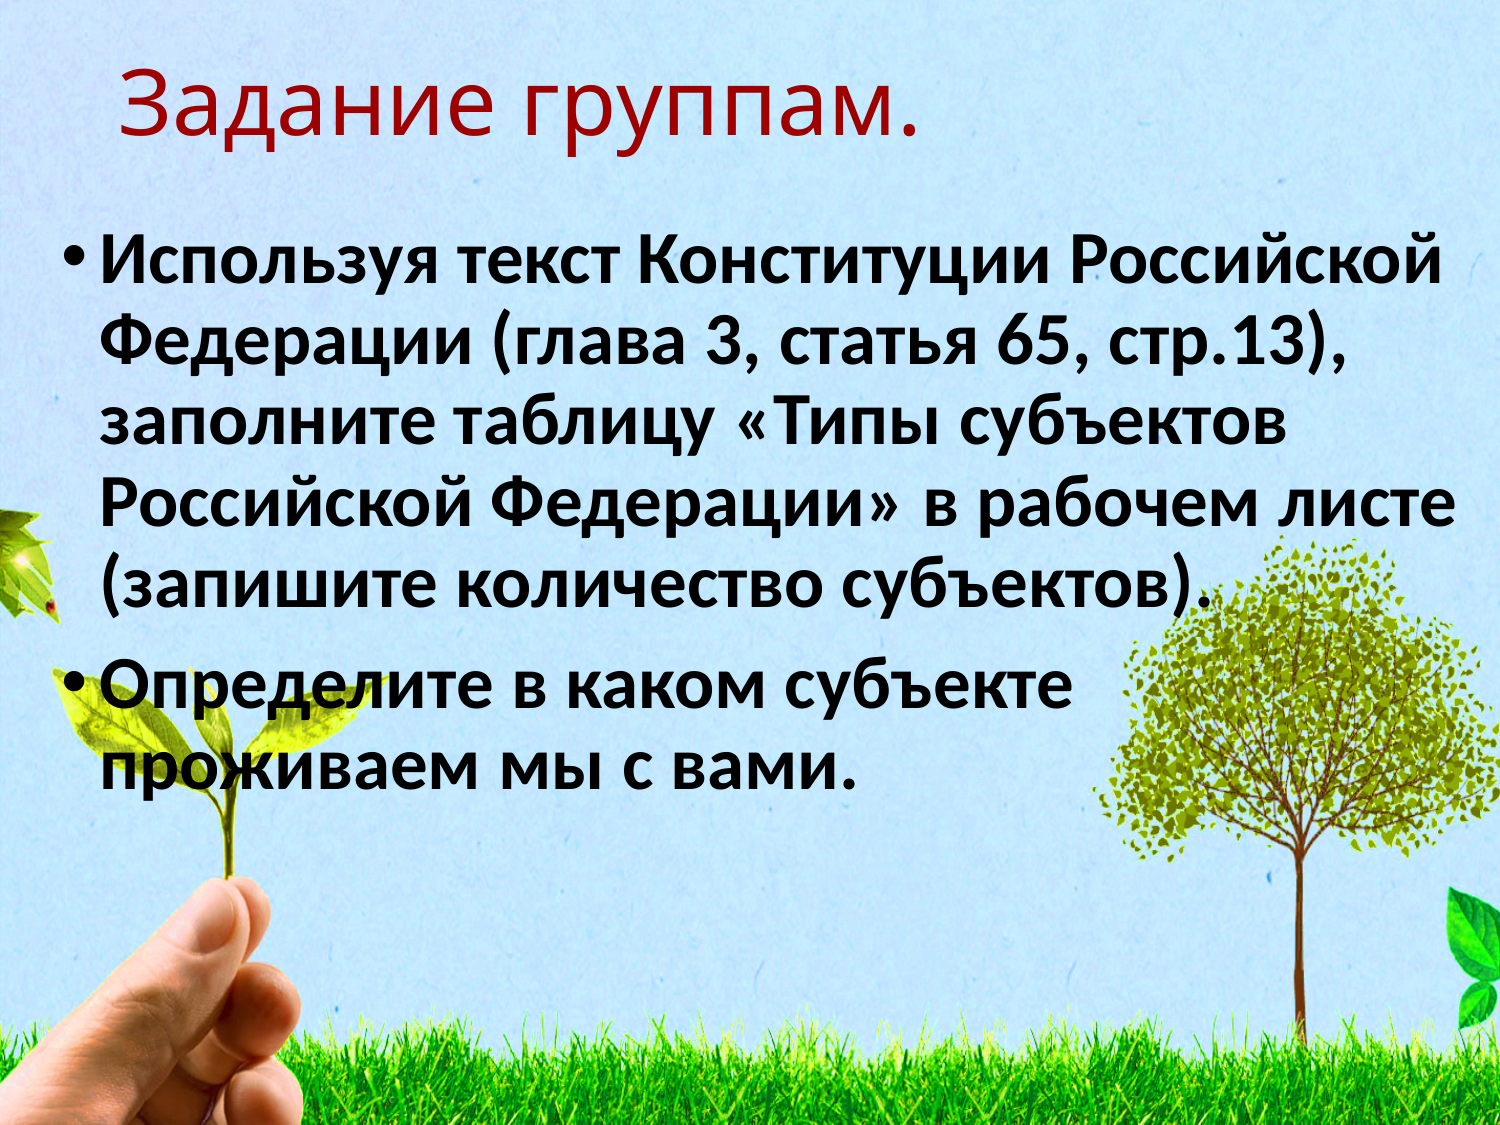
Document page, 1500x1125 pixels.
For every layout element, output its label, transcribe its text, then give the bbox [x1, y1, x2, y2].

title Задание группам. [102, 59, 1398, 153]
picture [0, 0, 1500, 1125]
list Используя текст Конституции Российской Федерации (глава 3, статья 65, стр.13), заполните таблицу «Типы субъектов Российской Федерации» в рабочем листе (запишите количество субъектов). Определите в каком субъекте проживаем мы с вами. [46, 210, 1477, 1091]
